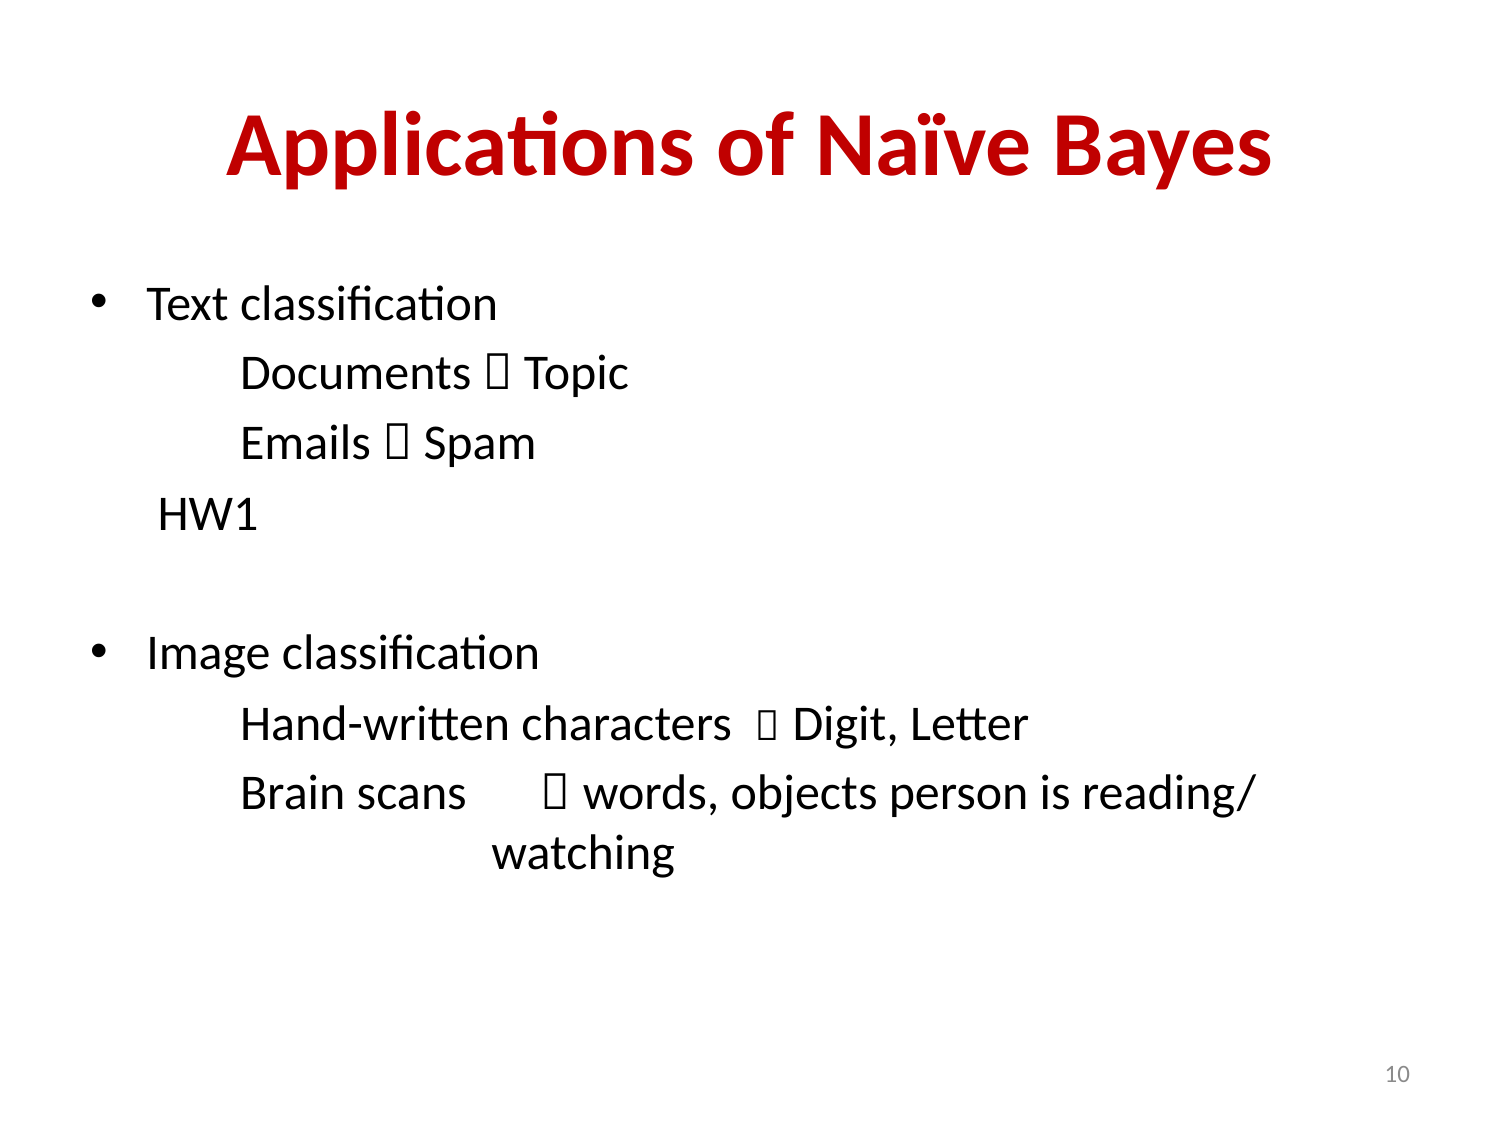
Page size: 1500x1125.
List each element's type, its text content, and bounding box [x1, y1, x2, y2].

list Text classification Documents  Topic Emails  Spam HW1 Image classification Hand-written characters  Digit, Letter Brain scans  words, objects person is reading/ watching [75, 262, 1425, 1005]
slide_number 10 [1074, 1042, 1425, 1103]
title Applications of Naïve Bayes [75, 45, 1425, 233]
